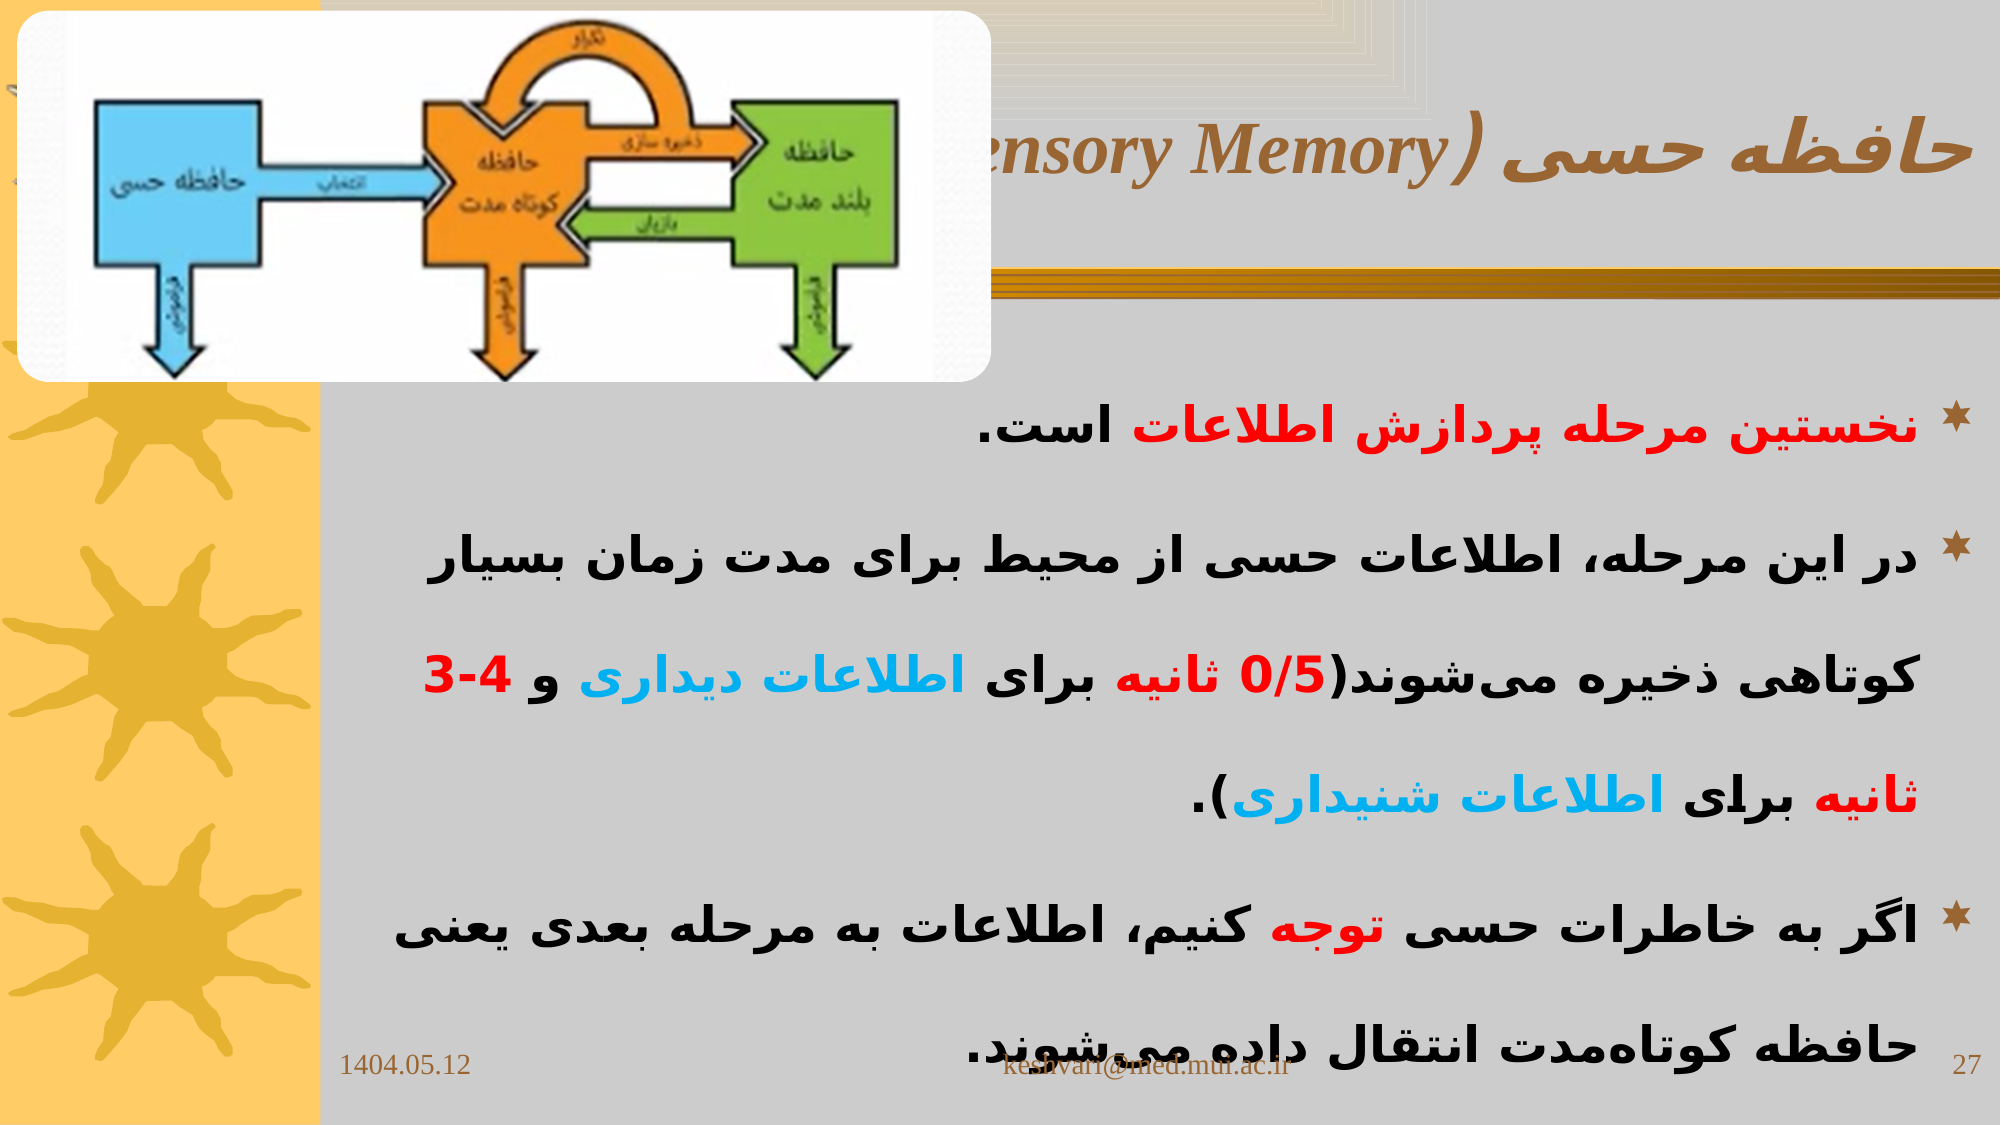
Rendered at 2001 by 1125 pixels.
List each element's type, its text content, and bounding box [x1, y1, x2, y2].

footer keshvari@med.mui.ac.ir [830, 1025, 1464, 1100]
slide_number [323, 1025, 714, 1100]
picture [2, 8, 992, 383]
slide_number 27 [1580, 1025, 1998, 1100]
title حافظه حسی (Sensory Memory) [996, 50, 1989, 238]
list نخستین مرحله پردازش اطلاعات است. در این مرحله، اطلاعات حسی از محیط برای مدت زمان بسیار کوتاهی ذخیره می‌شوند(0/5 ثانیه برای اطلاعات دیداری و 4-3 ثانیه برای اطلاعات شنیداری). اگر به خاطرات حسی توجه کنیم، اطلاعات به مرحله بعدی یعنی حافظه کوتاه‌مدت انتقال داده می‌شوند. [323, 324, 1992, 1000]
